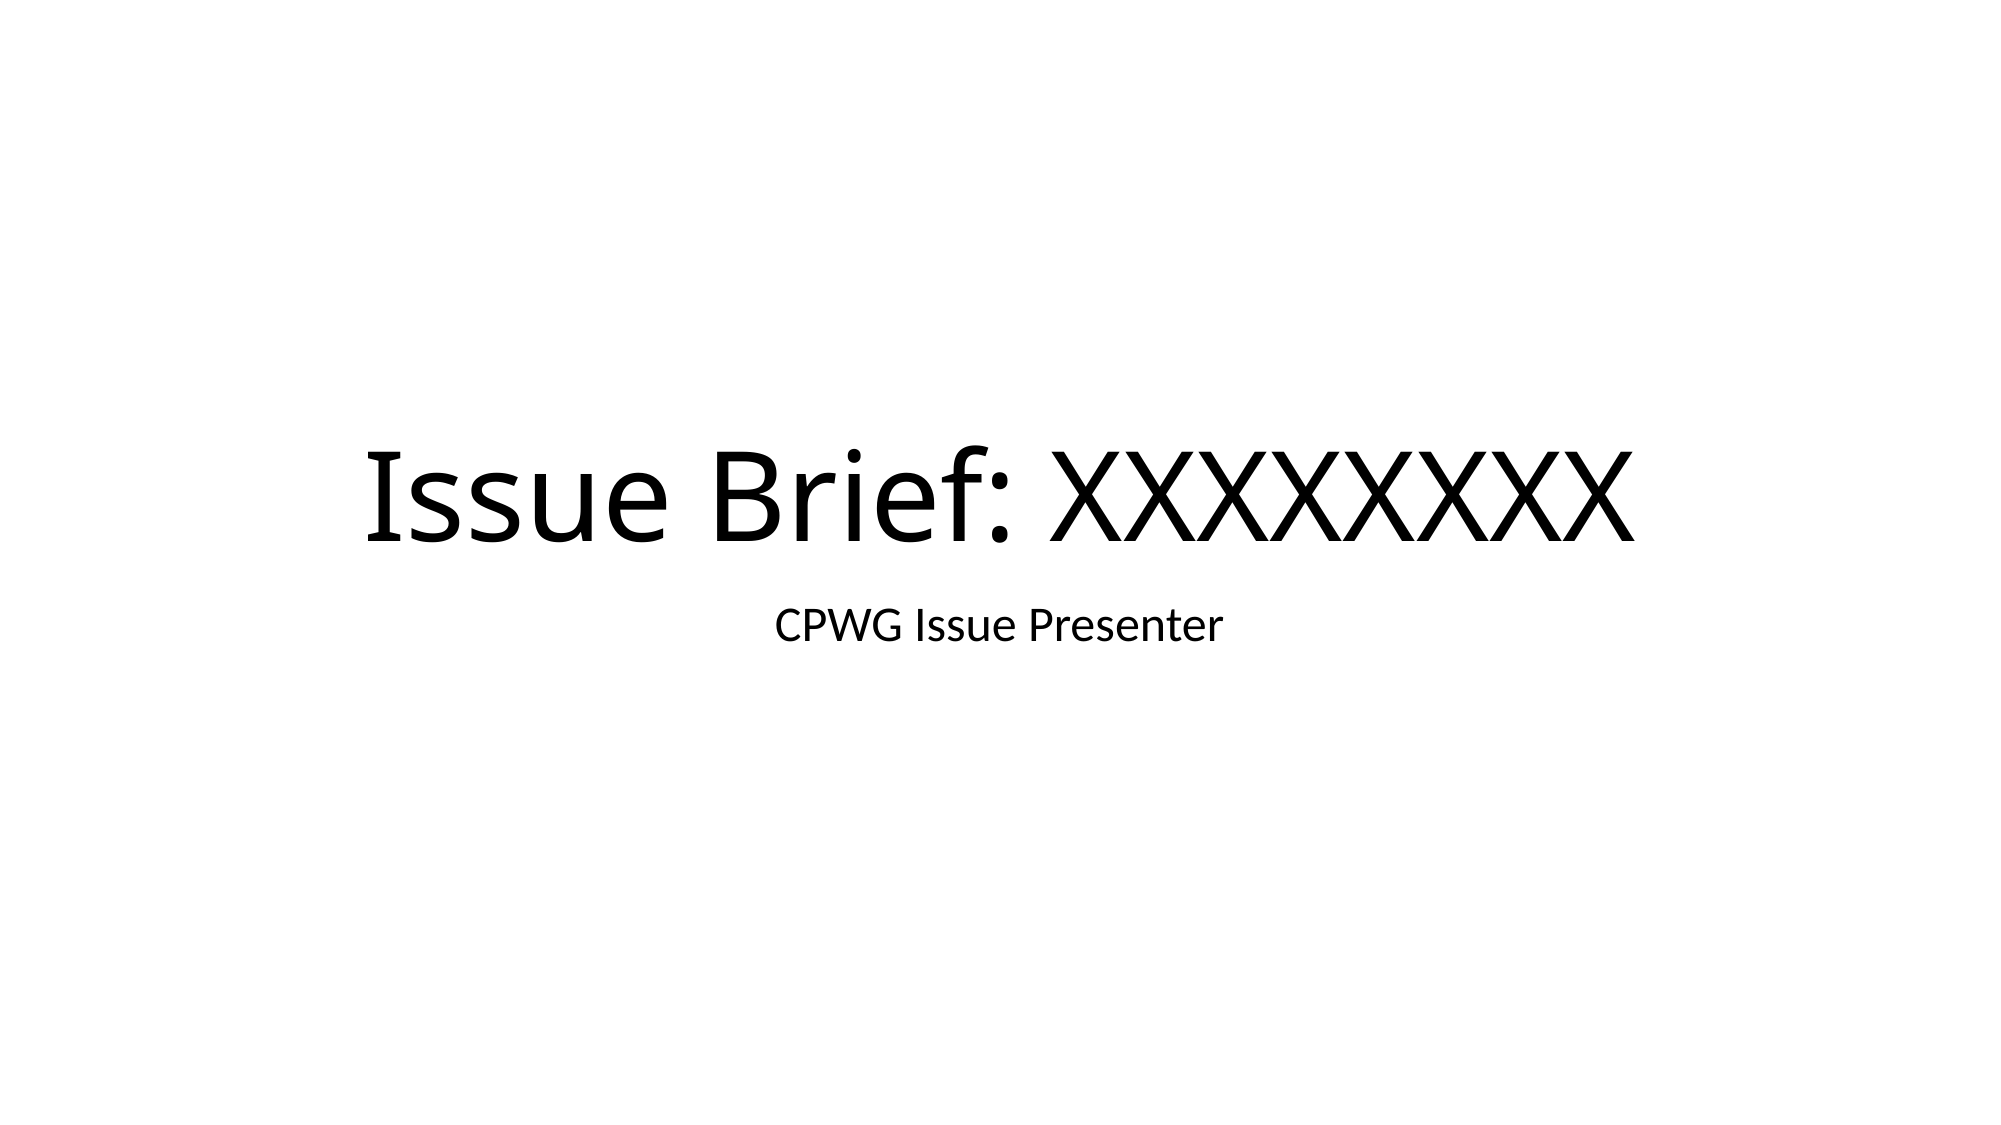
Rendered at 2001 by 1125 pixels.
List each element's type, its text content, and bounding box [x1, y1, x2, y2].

subtitle CPWG Issue Presenter [249, 590, 1750, 863]
title Issue Brief: XXXXXXXX [249, 184, 1750, 576]
